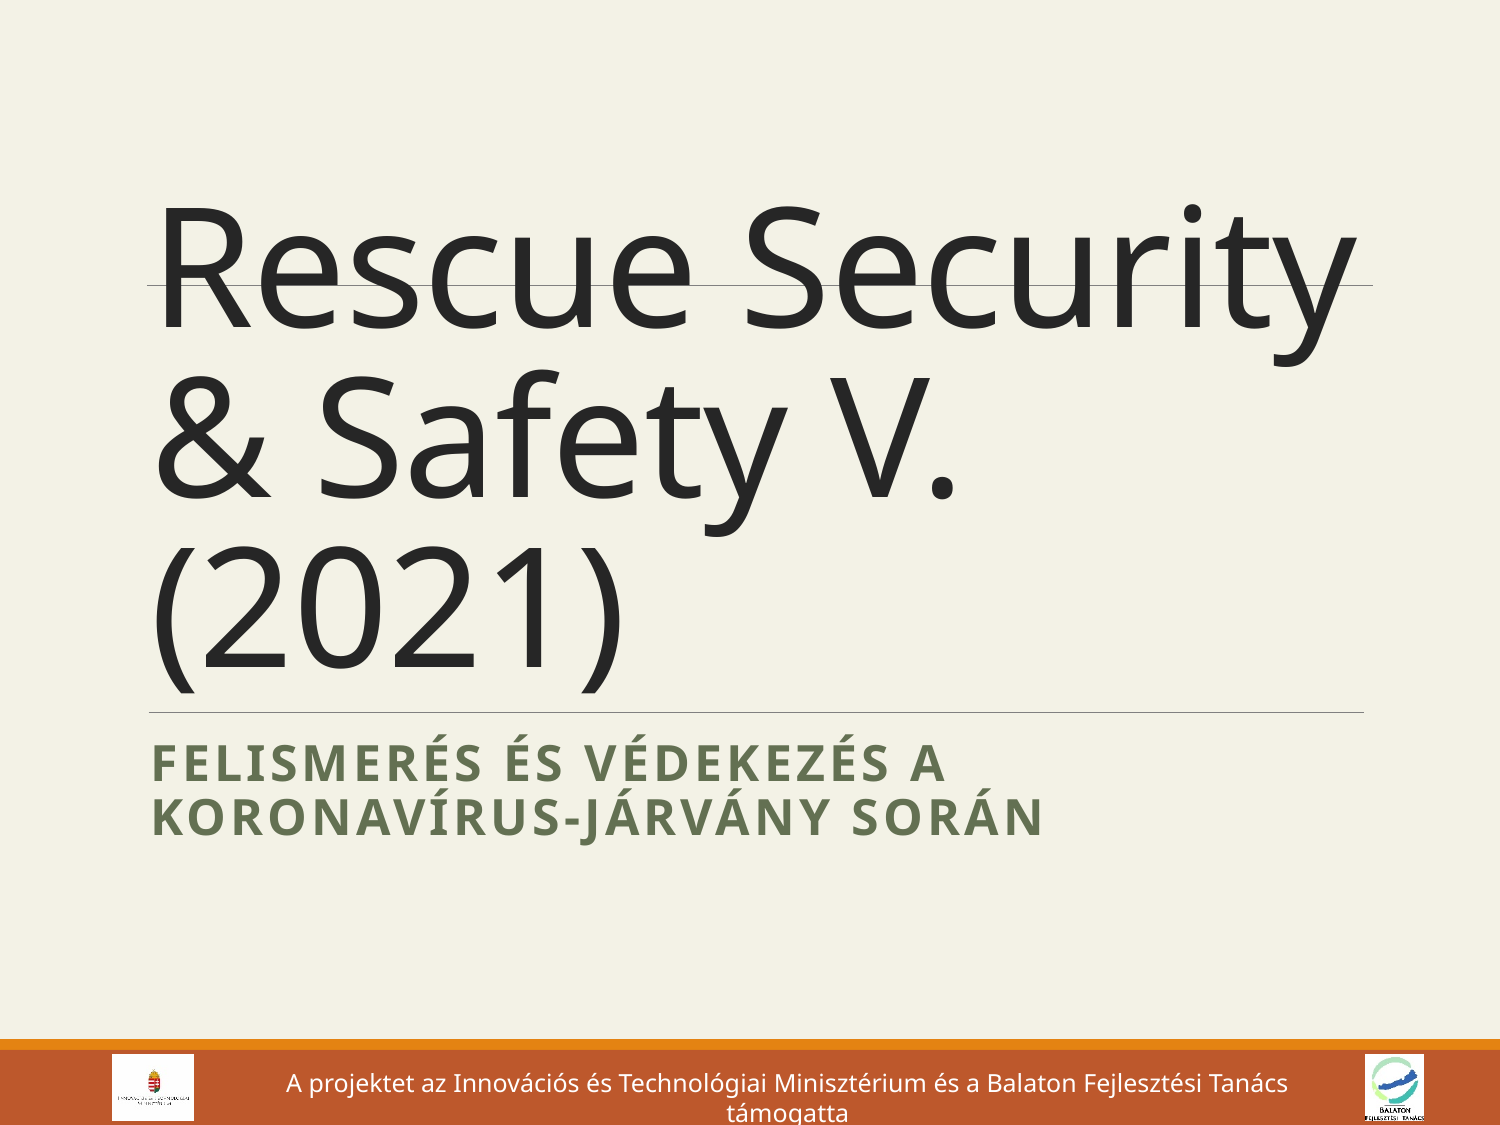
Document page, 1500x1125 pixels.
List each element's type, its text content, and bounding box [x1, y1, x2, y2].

text_box A projektet az Innovációs és Technológiai Minisztérium és a Balaton Fejlesztési Tanács támogatta [210, 1060, 1363, 1125]
subtitle Felismerés és védekezés a koronavírus-járvány során [135, 730, 1373, 919]
title Rescue Security & Safety V. (2021) [135, 124, 1373, 710]
picture [111, 1054, 194, 1122]
picture [1364, 1053, 1425, 1122]
